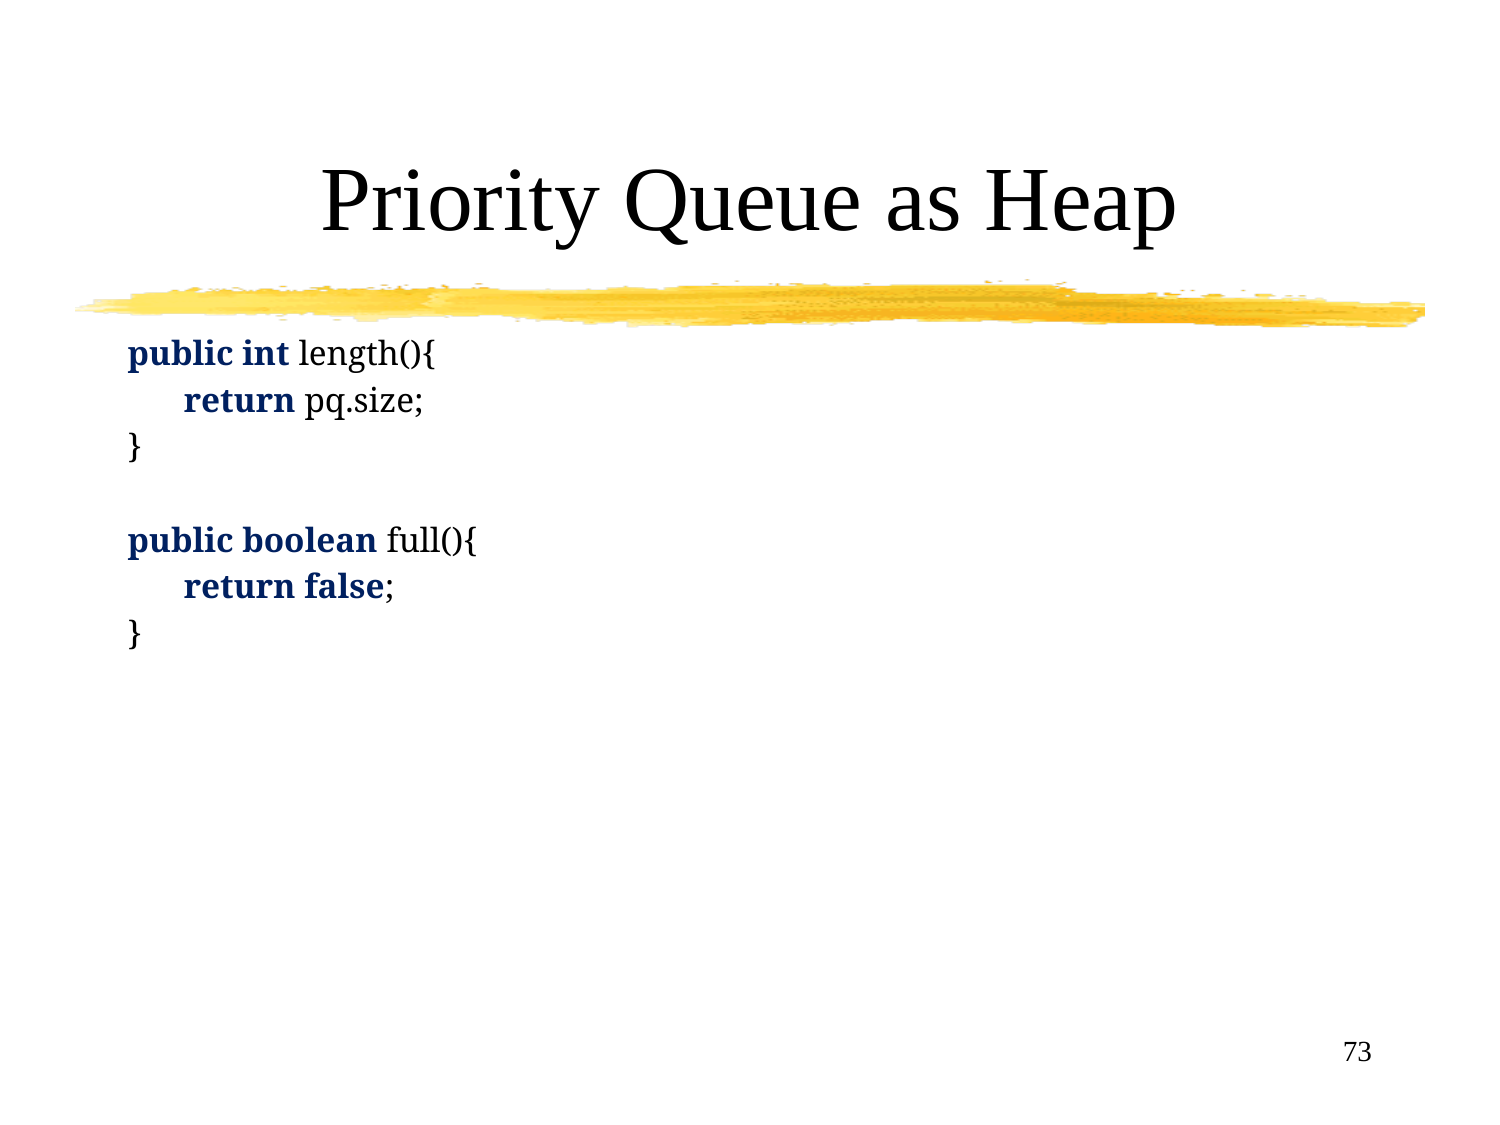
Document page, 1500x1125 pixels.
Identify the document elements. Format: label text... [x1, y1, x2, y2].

list public int length(){ return pq.size; } public boolean full(){ return false; } [112, 324, 1388, 1001]
slide_number 73 [1074, 1024, 1388, 1101]
picture [75, 274, 1425, 338]
title Priority Queue as Heap [112, 99, 1388, 288]
